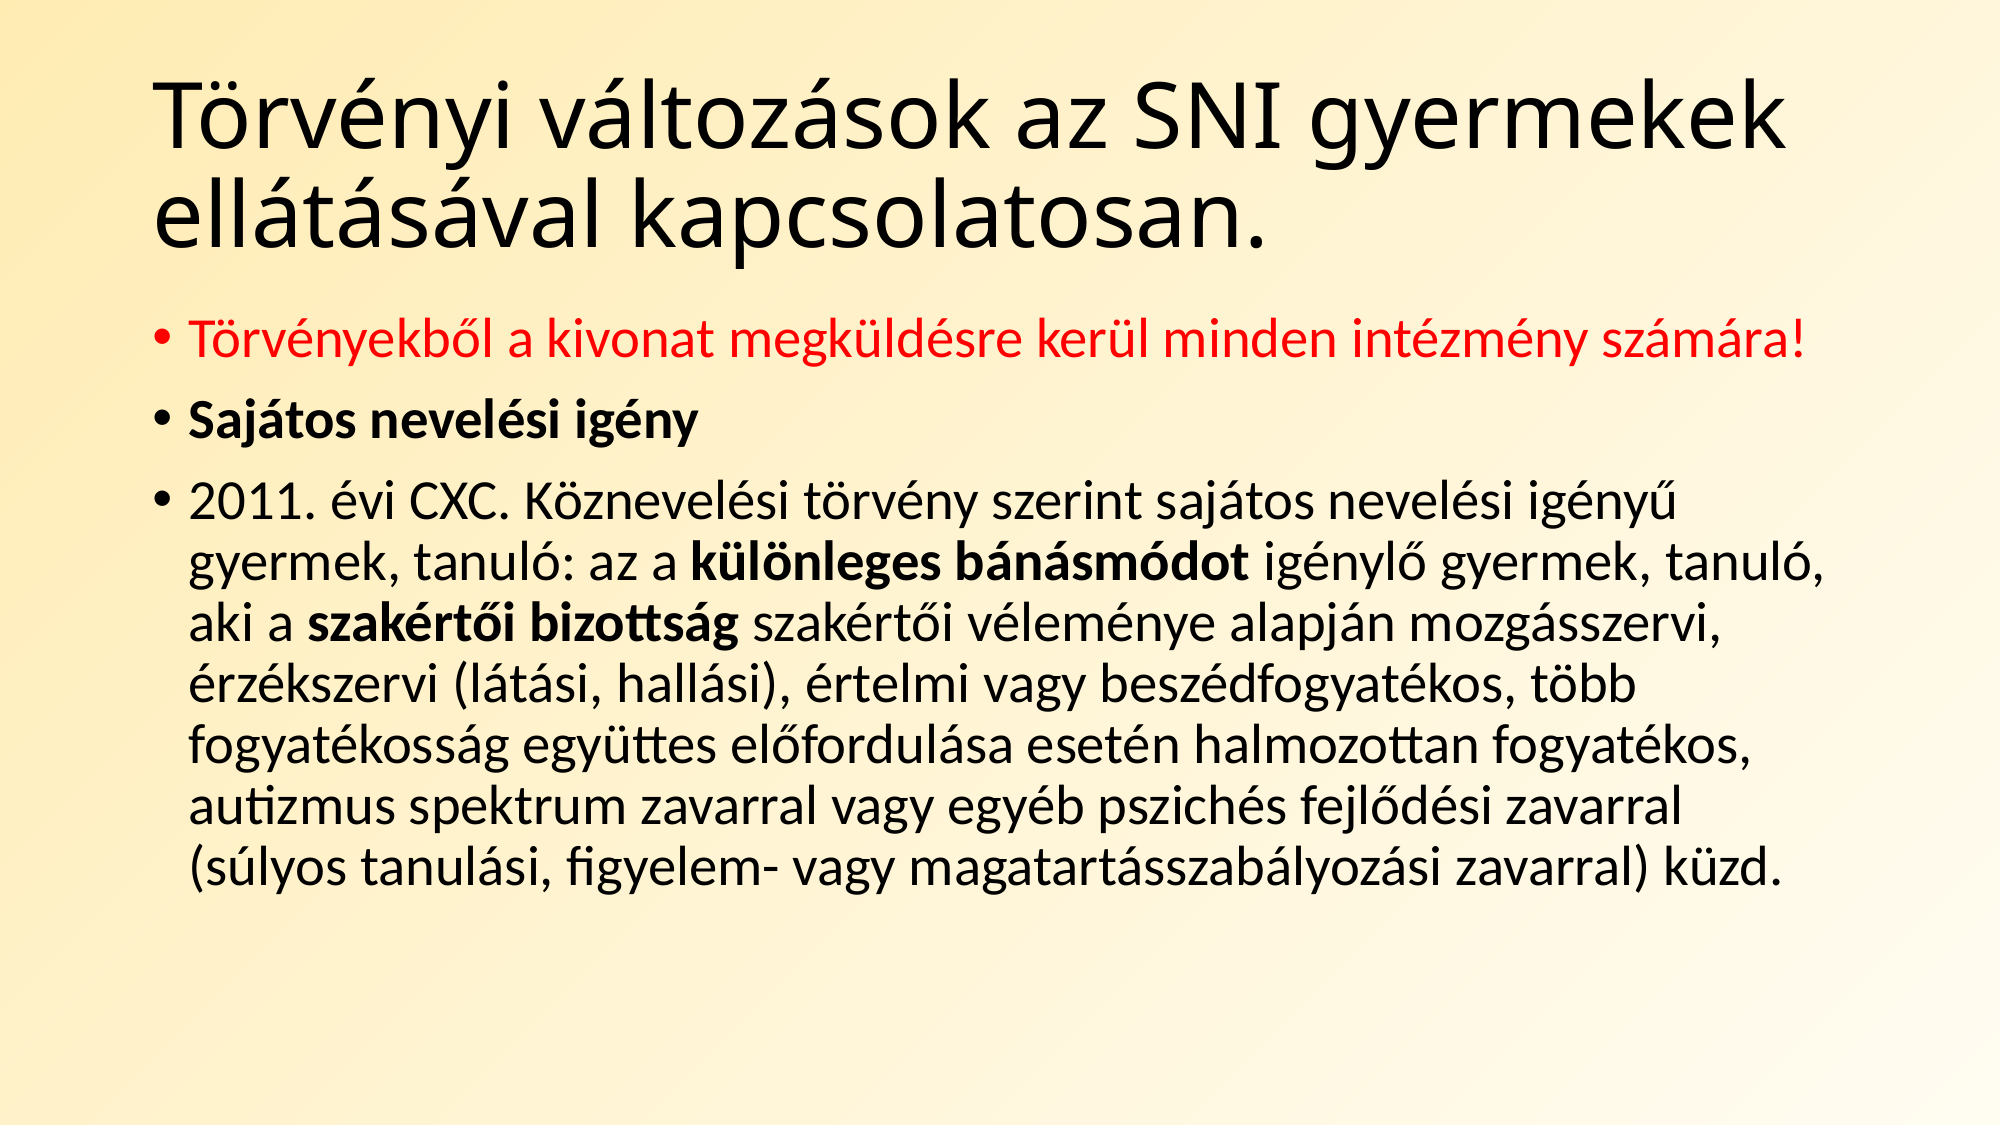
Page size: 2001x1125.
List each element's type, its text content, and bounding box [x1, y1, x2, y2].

list Törvényekből a kivonat megküldésre kerül minden intézmény számára! Sajátos nevelési igény 2011. évi CXC. Köznevelési törvény szerint sajátos nevelési igényű gyermek, tanuló: az a különleges bánásmódot igénylő gyermek, tanuló, aki a szakértői bizottság szakértői véleménye alapján mozgásszervi, érzékszervi (látási, hallási), értelmi vagy beszédfogyatékos, több fogyatékosság együttes előfordulása esetén halmozottan fogyatékos, autizmus spektrum zavarral vagy egyéb pszichés fejlődési zavarral (súlyos tanulási, figyelem- vagy magatartásszabályozási zavarral) küzd. [137, 301, 1863, 1016]
title Törvényi változások az SNI gyermekek ellátásával kapcsolatosan. [137, 59, 1863, 278]
